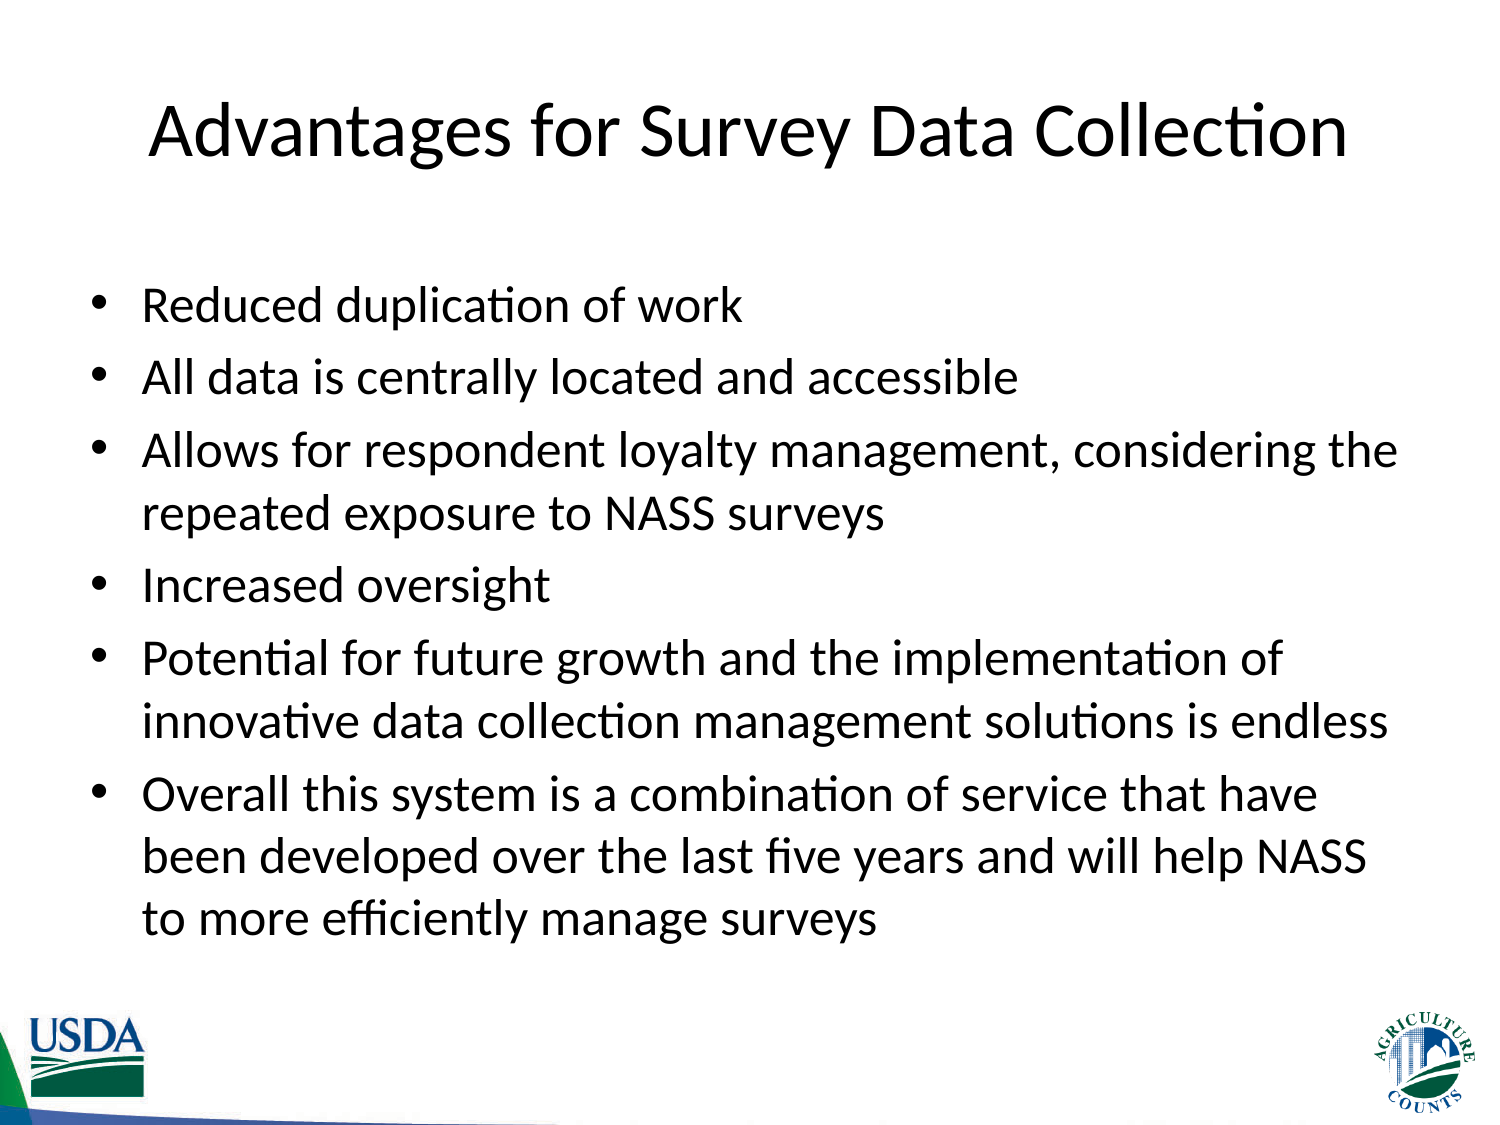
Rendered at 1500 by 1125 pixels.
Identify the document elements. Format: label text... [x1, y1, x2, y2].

picture [0, 987, 1321, 1125]
list Reduced duplication of work All data is centrally located and accessible Allows for respondent loyalty management, considering the repeated exposure to NASS surveys Increased oversight Potential for future growth and the implementation of innovative data collection management solutions is endless Overall this system is a combination of service that have been developed over the last five years and will help NASS to more efficiently manage surveys [75, 262, 1425, 963]
picture [1374, 1012, 1475, 1113]
title Advantages for Survey Data Collection [118, 37, 1382, 213]
